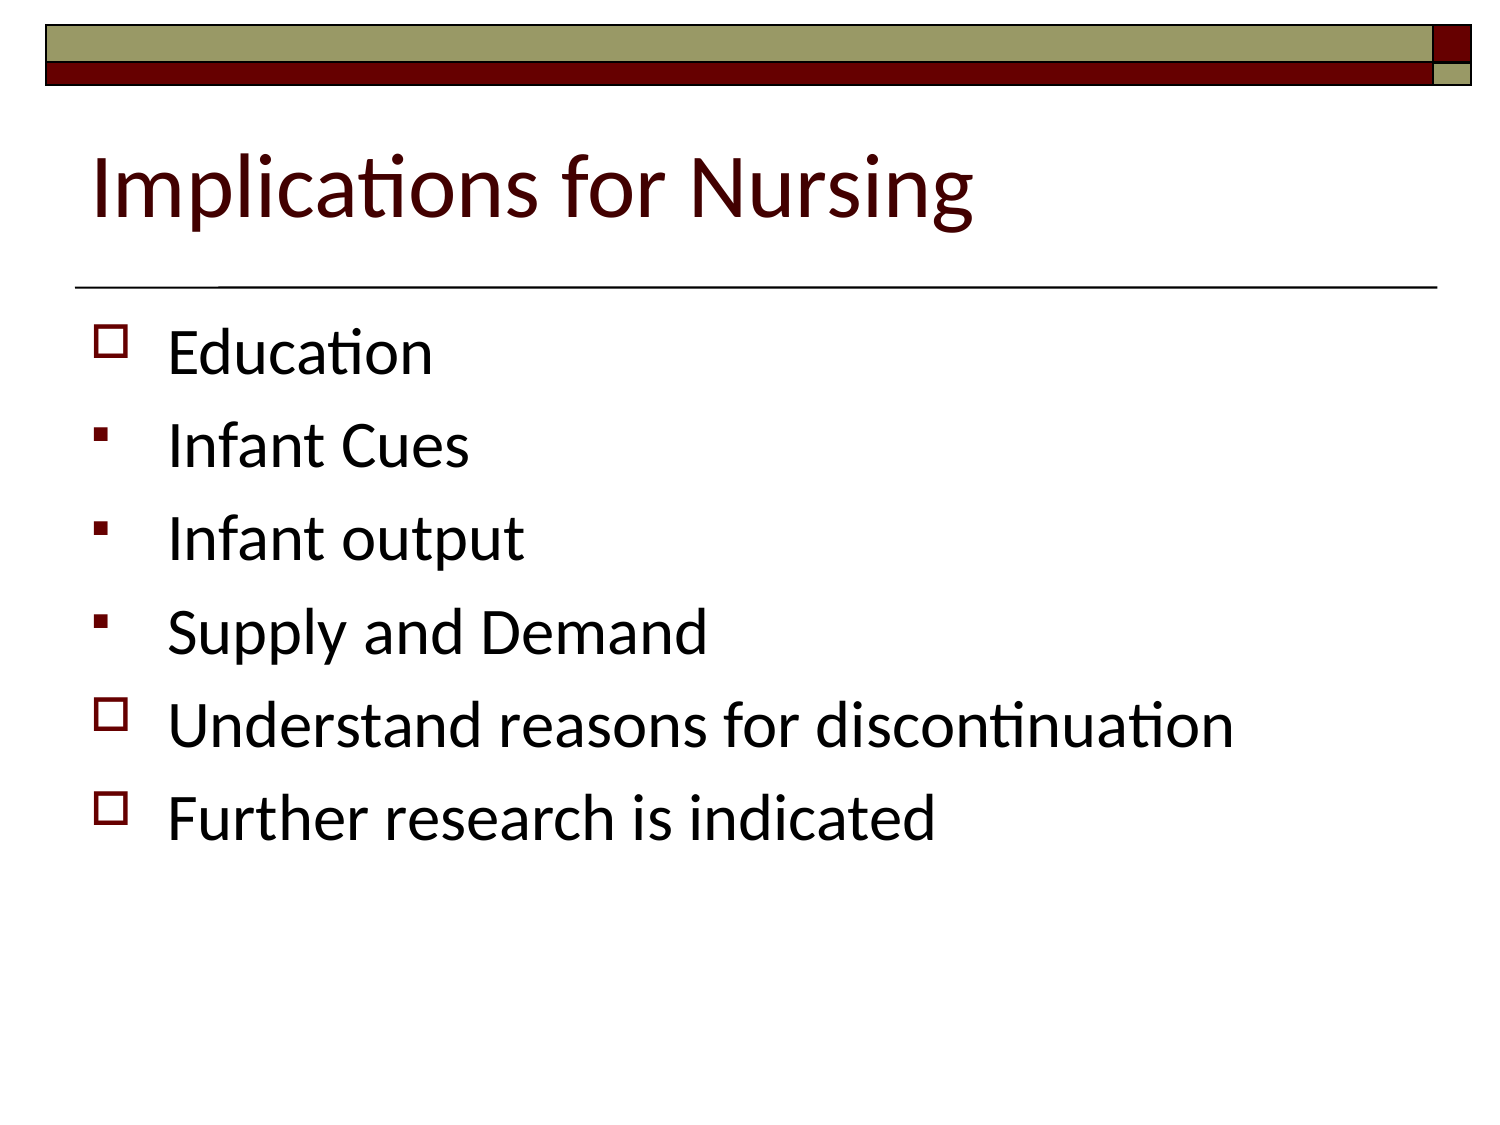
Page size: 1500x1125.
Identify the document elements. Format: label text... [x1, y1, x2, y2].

title Implications for Nursing [74, 87, 1426, 276]
list Education Infant Cues Infant output Supply and Demand Understand reasons for discontinuation Further research is indicated [74, 299, 1426, 1006]
